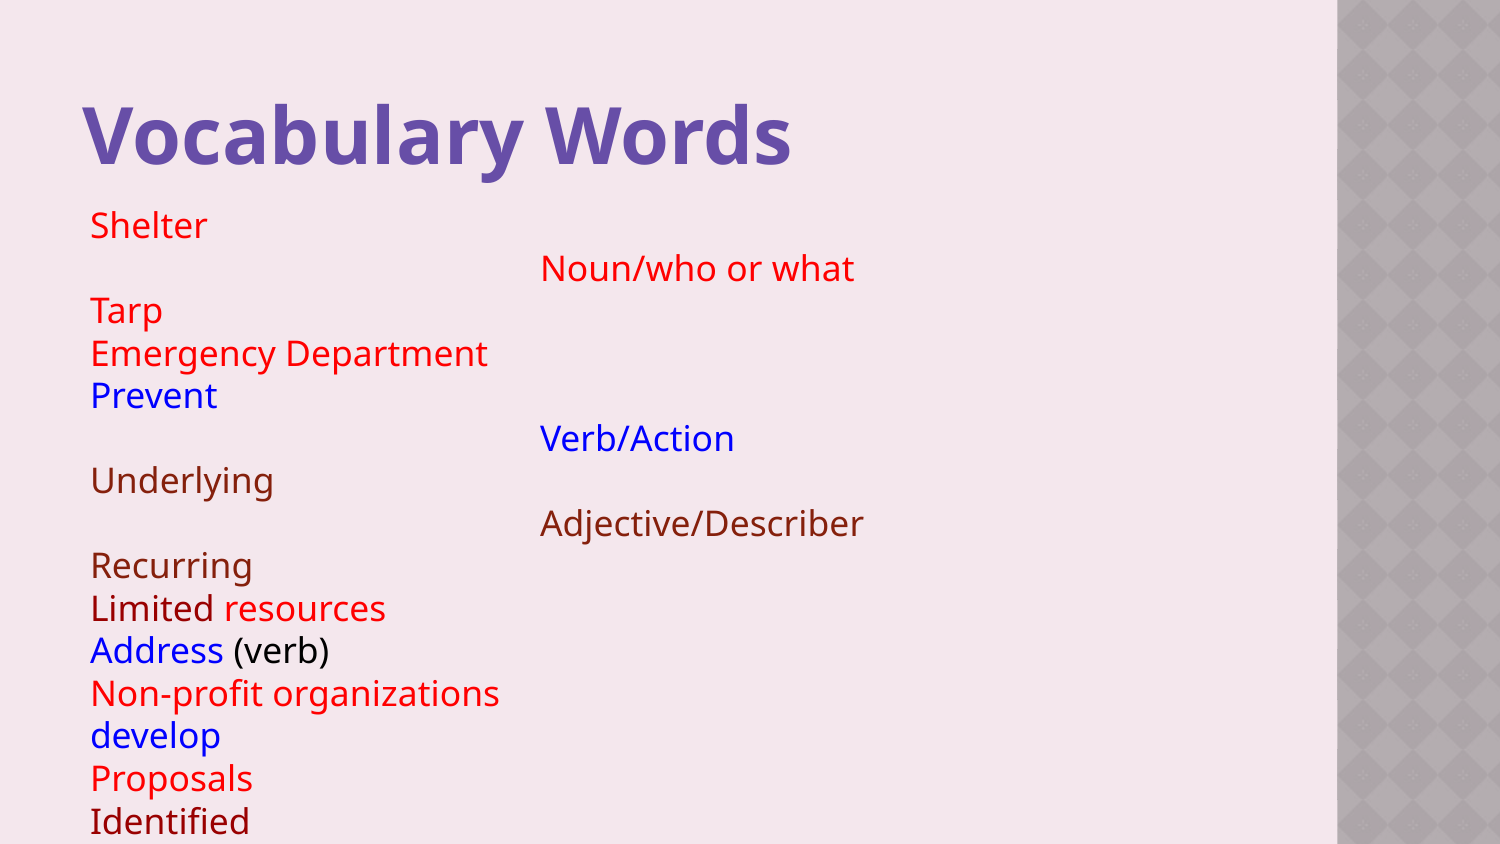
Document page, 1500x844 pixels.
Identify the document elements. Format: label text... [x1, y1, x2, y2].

title Vocabulary Words [75, 39, 1263, 181]
list Shelter Noun/who or what Tarp Emergency Department Prevent Verb/Action Underlying Adjective/Describer Recurring Limited resources Address (verb) Non-profit organizations develop Proposals Identified receives [75, 195, 1263, 793]
